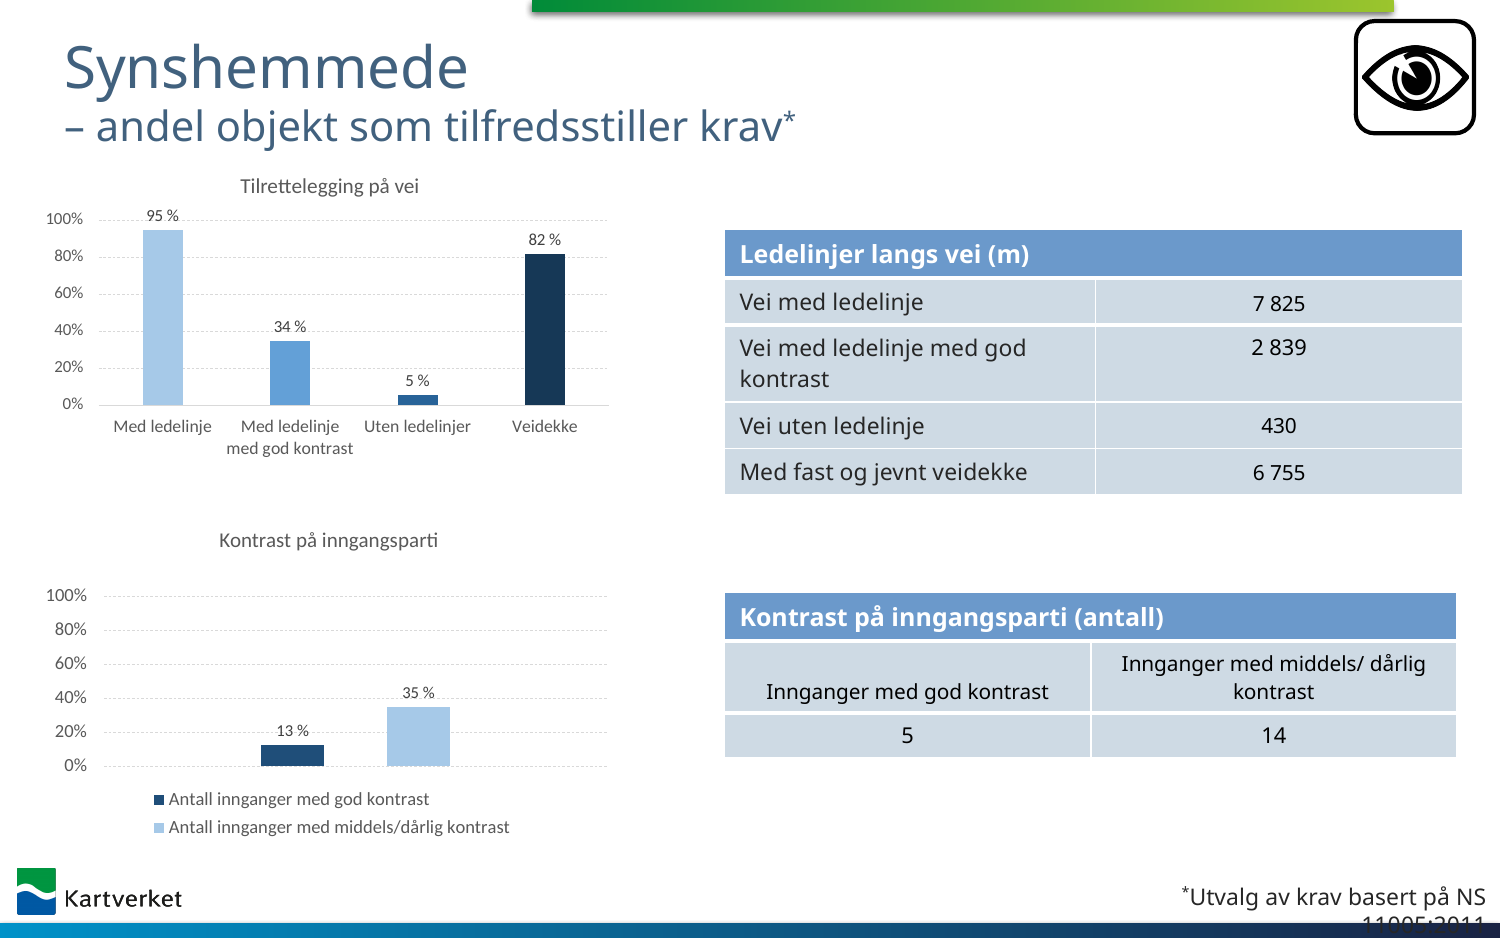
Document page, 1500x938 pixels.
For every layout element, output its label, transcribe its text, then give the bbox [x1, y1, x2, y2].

table_cell Innganger med middels/ dårlig kontrast [1092, 643, 1456, 711]
table_cell Med fast og jevnt veidekke [725, 449, 1095, 494]
table_cell 6 755 [1096, 449, 1462, 494]
table_cell Vei med ledelinje [725, 280, 1095, 323]
table_cell 5 [725, 715, 1090, 757]
table_cell Innganger med god kontrast [725, 643, 1090, 711]
picture [41, 166, 619, 492]
text_box *Utvalg av krav basert på NS 11005:2011 [1068, 873, 1500, 938]
table_header Ledelinjer langs vei (m) [725, 230, 1462, 276]
picture [41, 520, 617, 846]
table_cell 14 [1092, 715, 1456, 757]
table_cell Vei med ledelinje med god kontrast [725, 327, 1095, 401]
table_header Kontrast på inngangsparti (antall) [725, 593, 1456, 639]
table_cell 430 [1096, 403, 1462, 448]
text_box Synshemmede – andel objekt som tilfredsstiller krav* [49, 24, 1431, 158]
table_cell 2 839 [1096, 327, 1462, 401]
table_cell Vei uten ledelinje [725, 403, 1095, 448]
table_cell 7 825 [1096, 280, 1462, 323]
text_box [1355, 20, 1475, 134]
